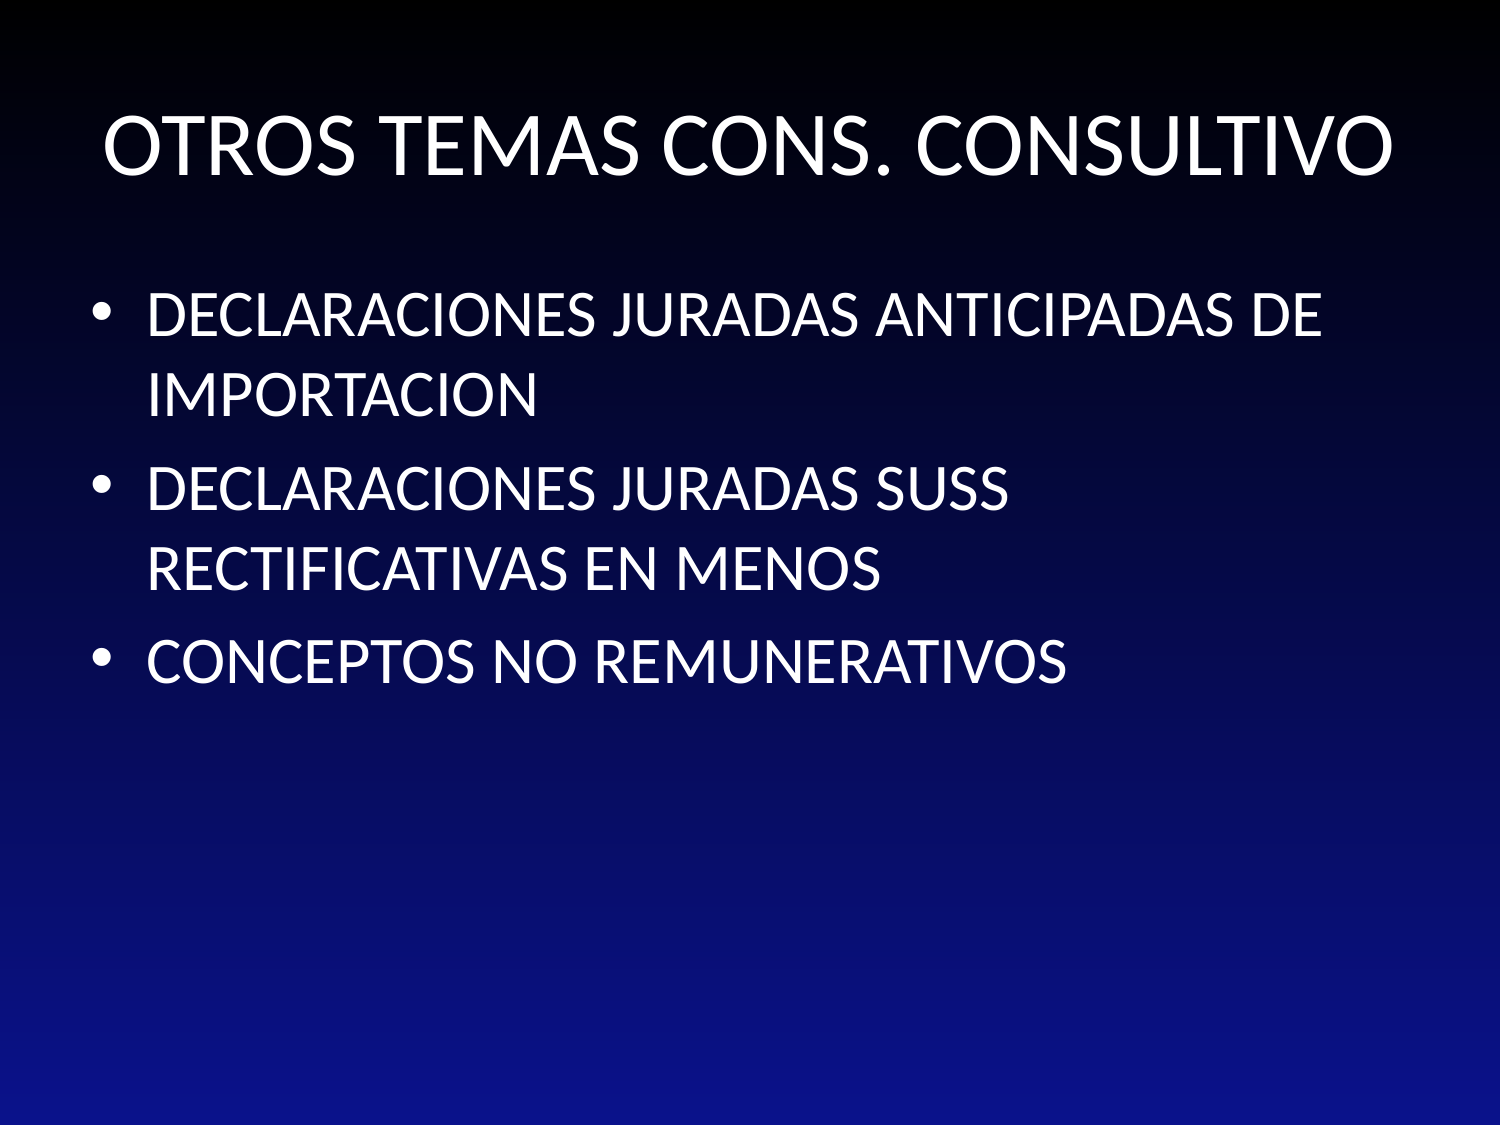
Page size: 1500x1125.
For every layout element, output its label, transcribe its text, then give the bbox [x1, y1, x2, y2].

list DECLARACIONES JURADAS ANTICIPADAS DE IMPORTACION DECLARACIONES JURADAS SUSS RECTIFICATIVAS EN MENOS CONCEPTOS NO REMUNERATIVOS [74, 262, 1426, 1006]
title OTROS TEMAS CONS. CONSULTIVO [74, 44, 1426, 233]
